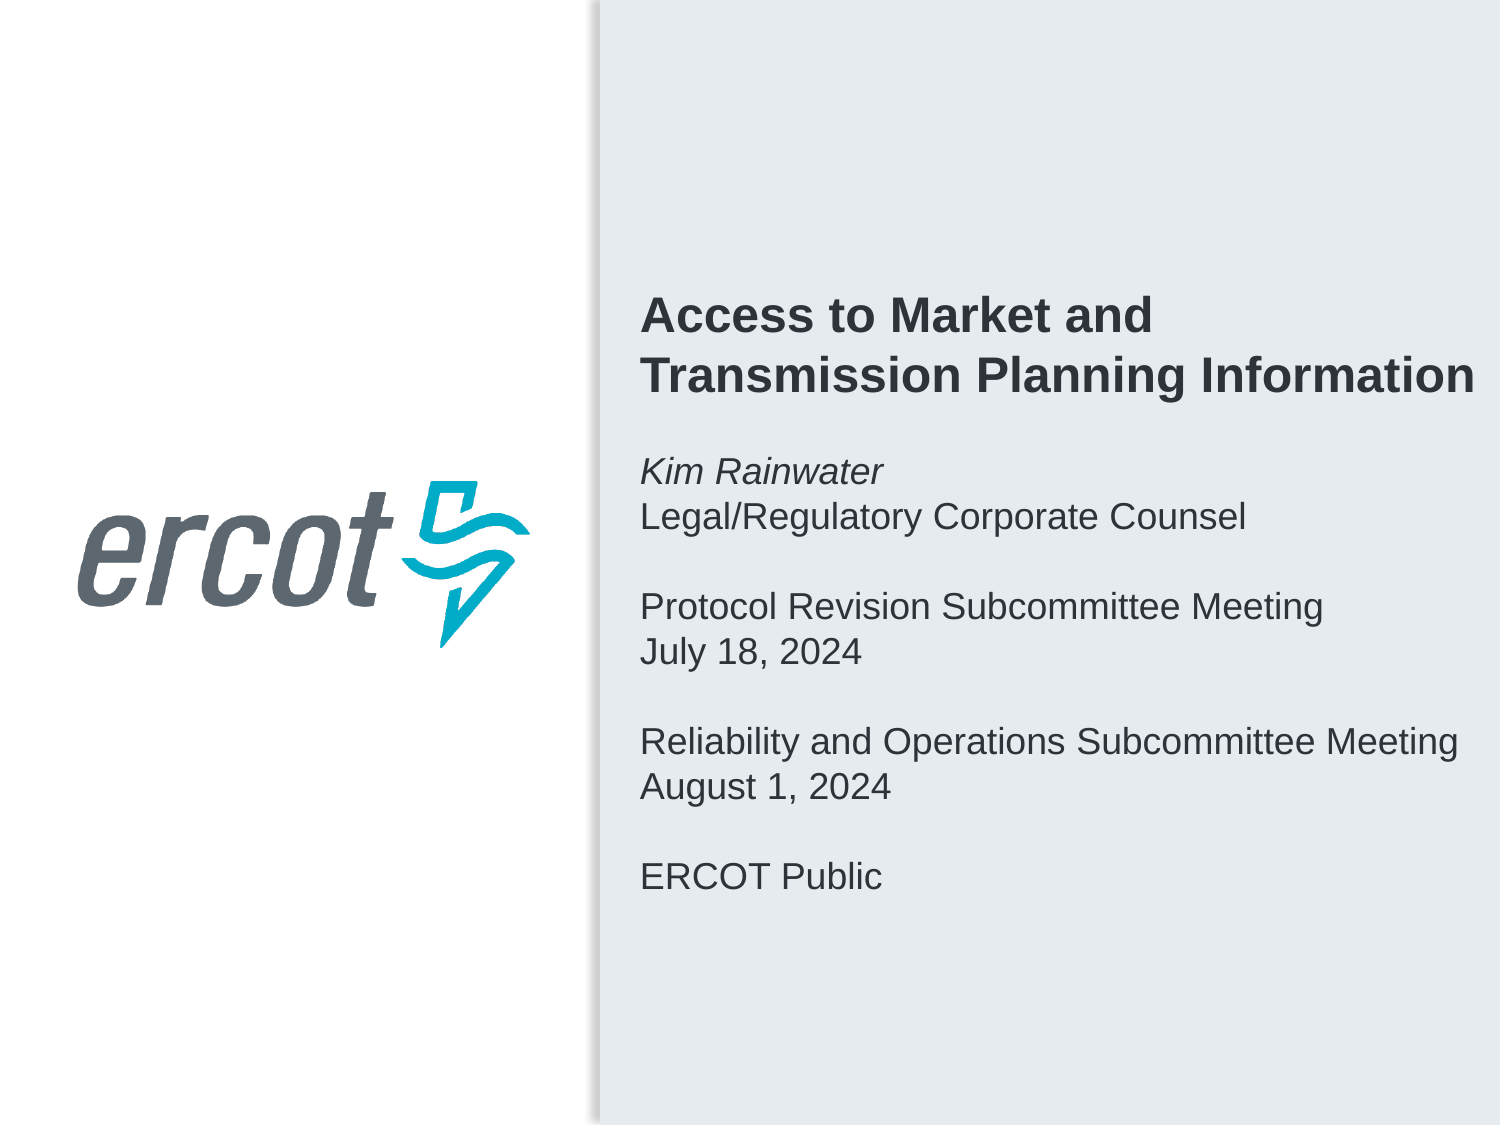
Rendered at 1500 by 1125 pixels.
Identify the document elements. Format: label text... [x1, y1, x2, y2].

text_box Access to Market and Transmission Planning Information Kim Rainwater Legal/Regulatory Corporate Counsel Protocol Revision Subcommittee Meeting July 18, 2024 Reliability and Operations Subcommittee Meeting August 1, 2024 ERCOT Public [624, 274, 1500, 950]
picture [68, 471, 538, 654]
